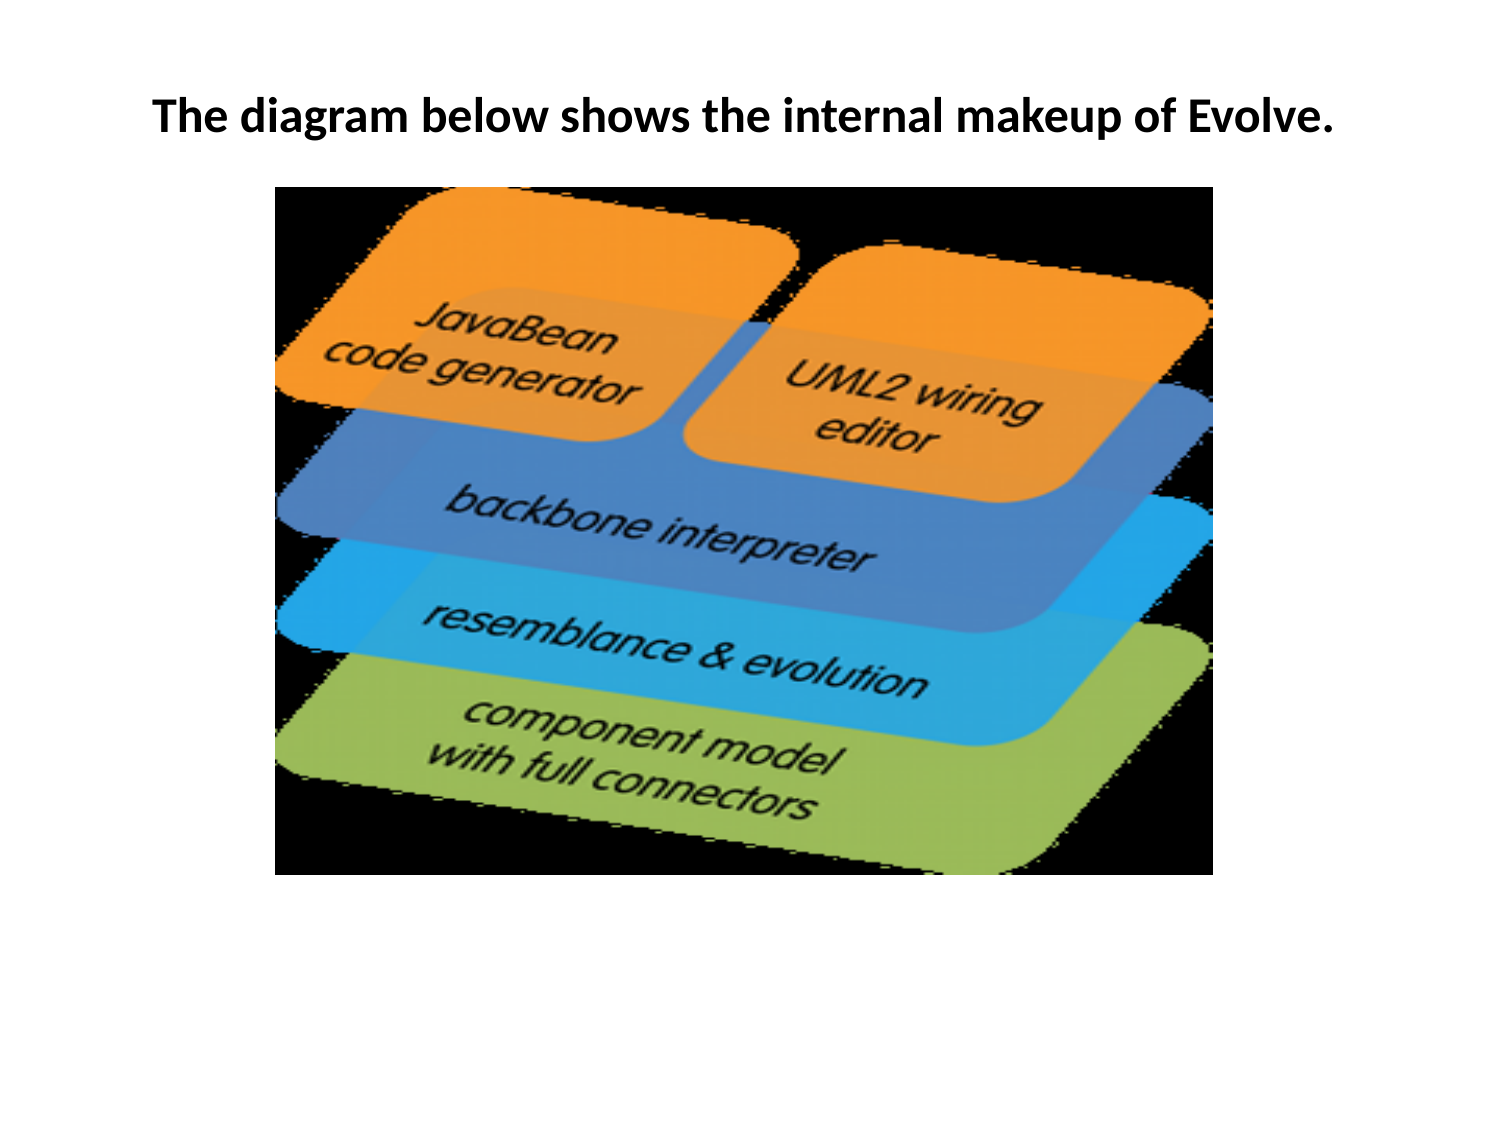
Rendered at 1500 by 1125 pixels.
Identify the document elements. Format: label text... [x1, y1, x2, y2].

picture [274, 187, 1213, 876]
text_box The diagram below shows the internal makeup of Evolve. [137, 74, 1400, 150]
